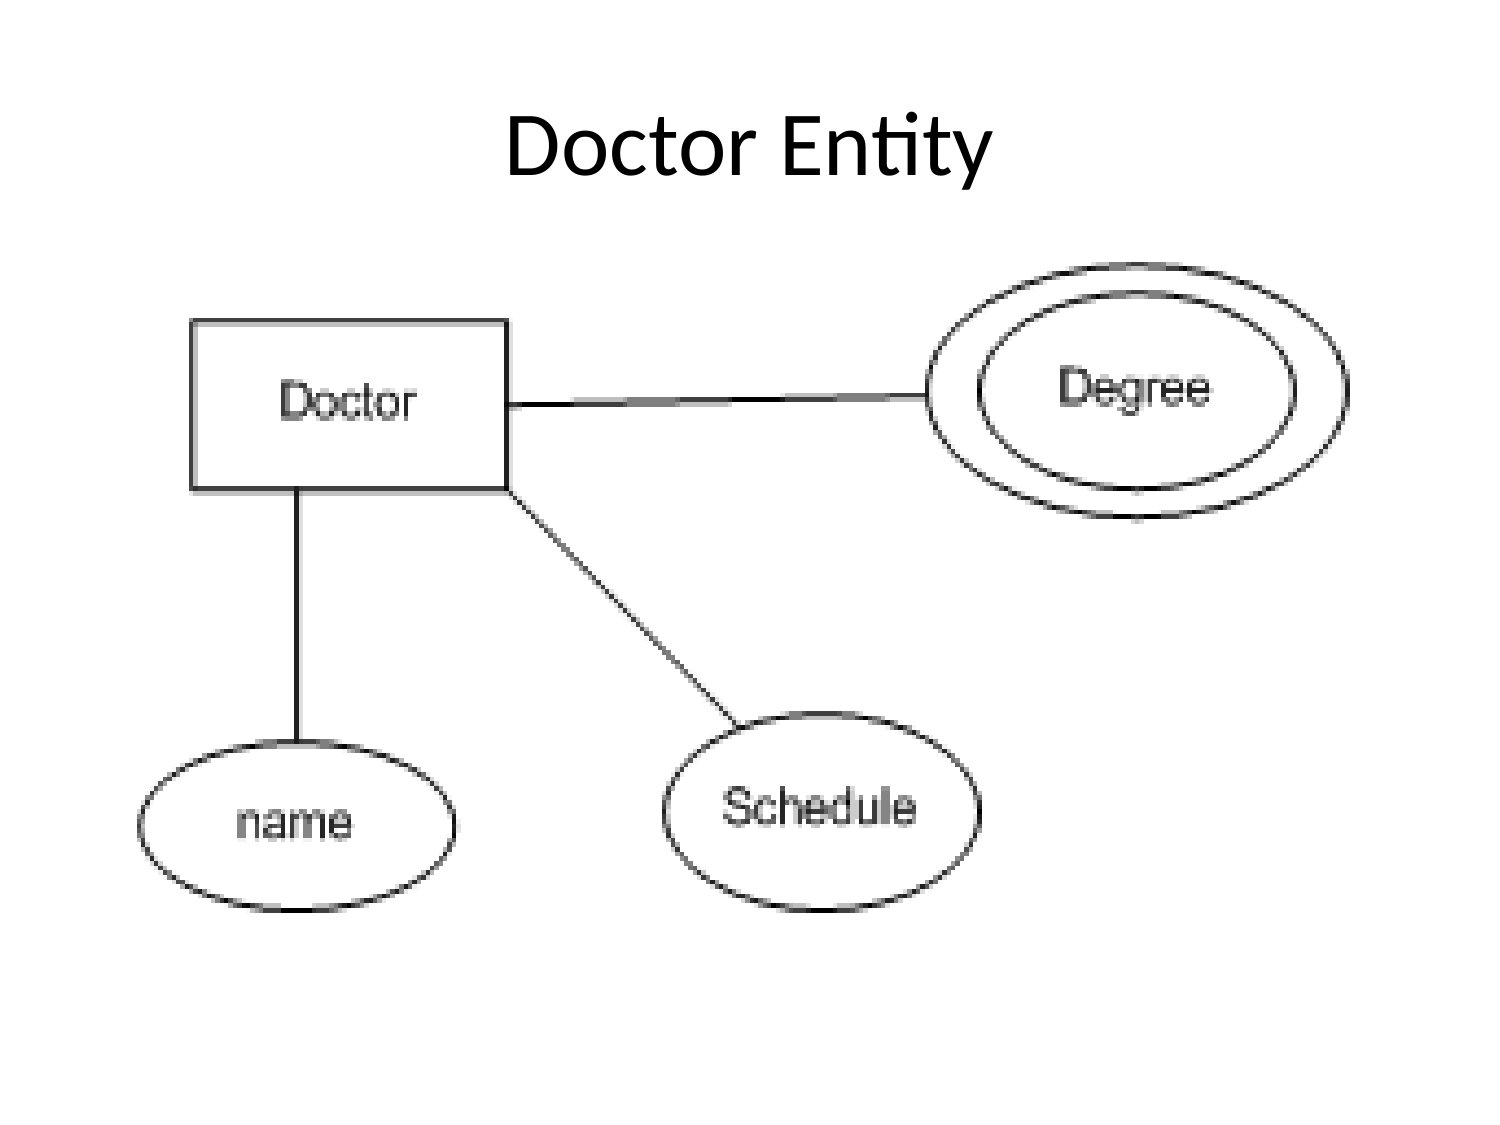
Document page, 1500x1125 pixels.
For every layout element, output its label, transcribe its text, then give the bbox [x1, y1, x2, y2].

picture [137, 262, 1351, 913]
title Doctor Entity [75, 45, 1425, 233]
